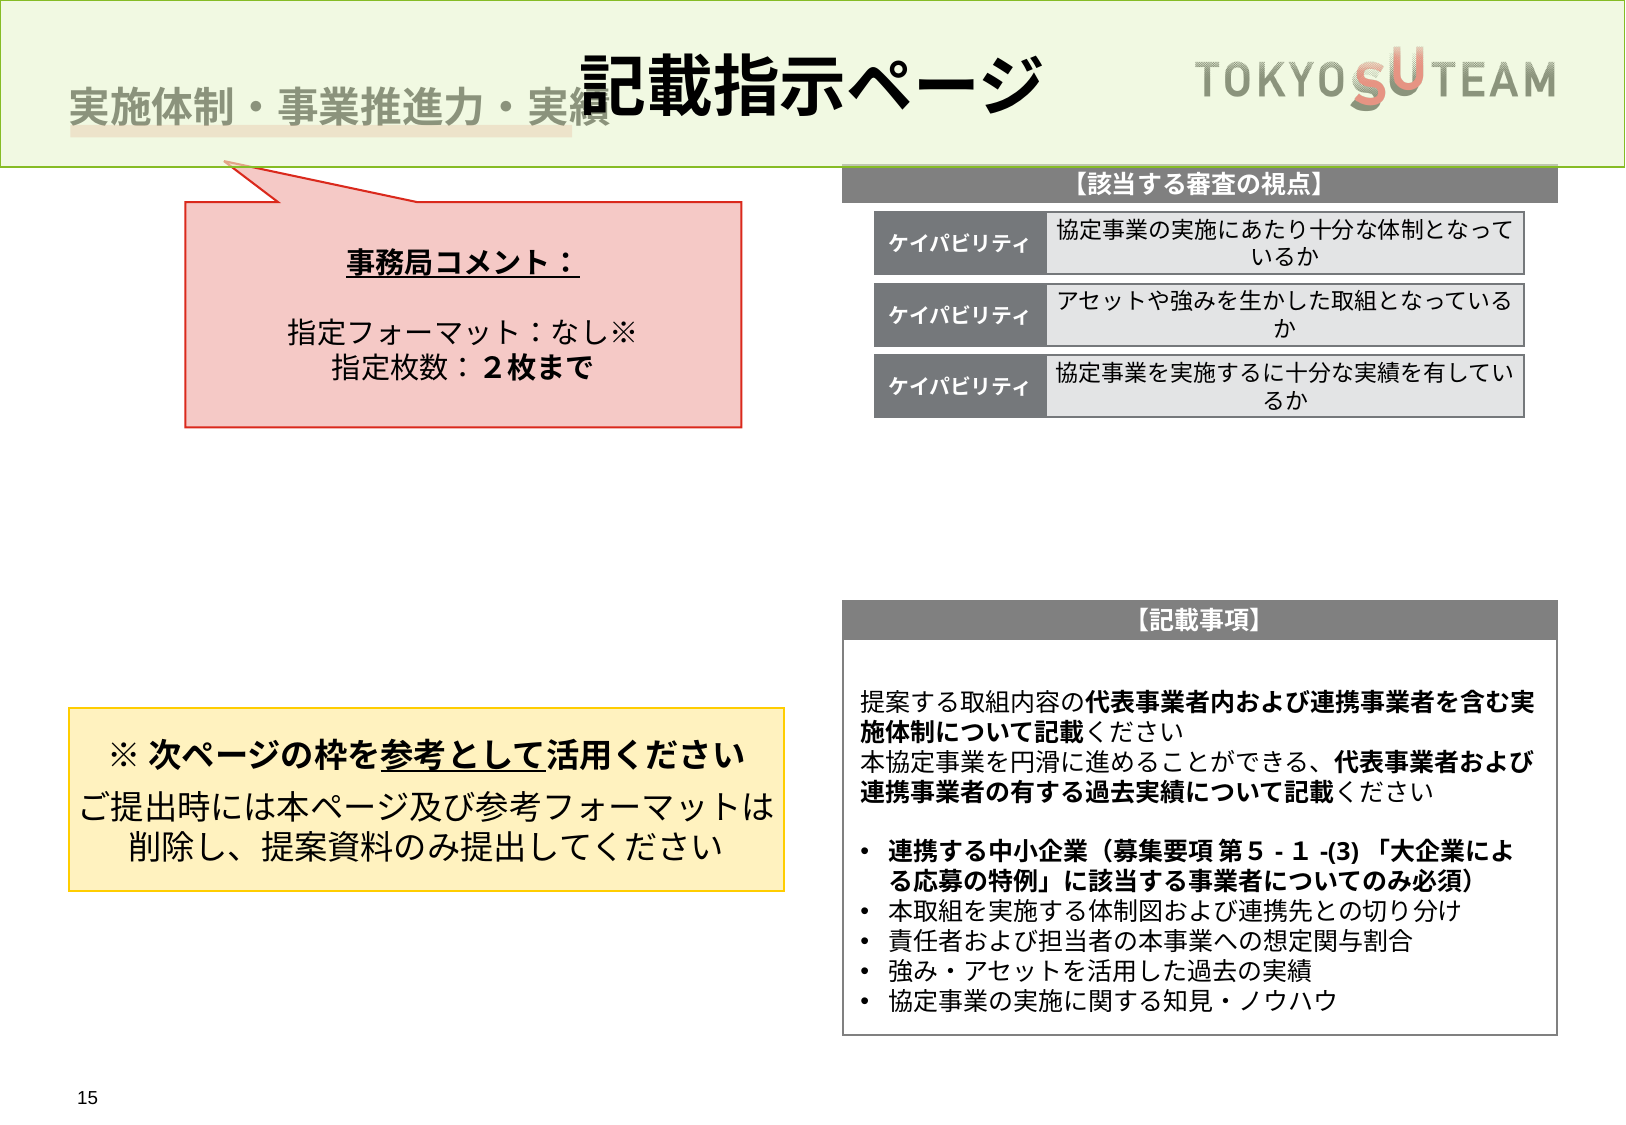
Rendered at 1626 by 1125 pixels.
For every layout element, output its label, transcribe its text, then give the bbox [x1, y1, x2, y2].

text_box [842, 600, 1557, 1036]
text_box ※次ページの枠を参考として活用ください ご提出時には本ページ及び参考フォーマットは削除し、提案資料のみ提出してください [69, 708, 784, 892]
text_box 【該当する審査の視点】 [842, 167, 1557, 203]
text_box 記載指示ページ [0, 0, 1625, 167]
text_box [874, 211, 1525, 275]
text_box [874, 283, 1525, 346]
picture [1194, 45, 1557, 115]
slide_number 15 [68, 1080, 98, 1109]
text_box 事務局コメント： 指定フォーマット：なし※ 指定枚数：２枚まで [185, 167, 742, 428]
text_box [874, 355, 1525, 418]
